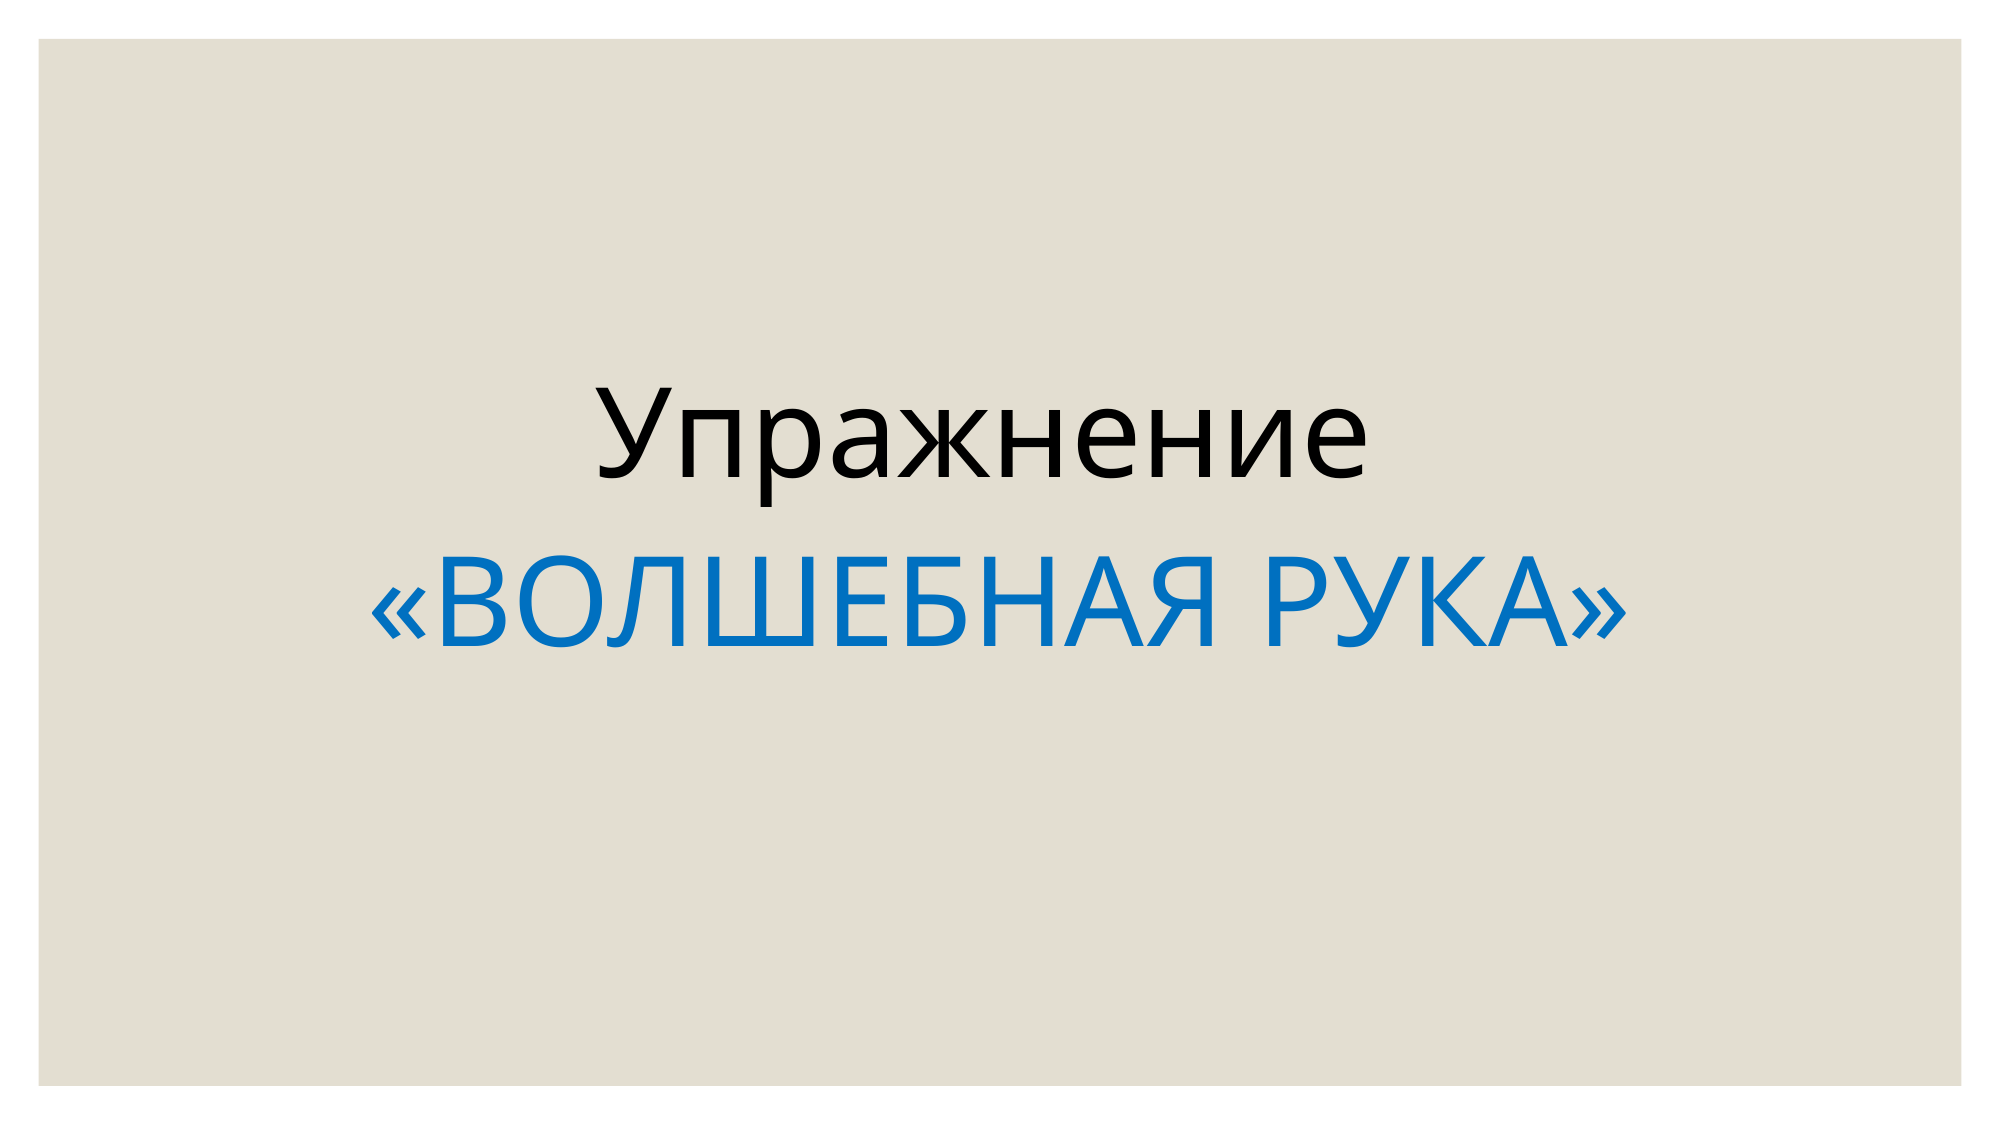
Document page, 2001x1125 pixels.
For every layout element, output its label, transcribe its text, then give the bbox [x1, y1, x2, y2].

list Упражнение «ВОЛШЕБНАЯ РУКА» [174, 345, 1825, 990]
